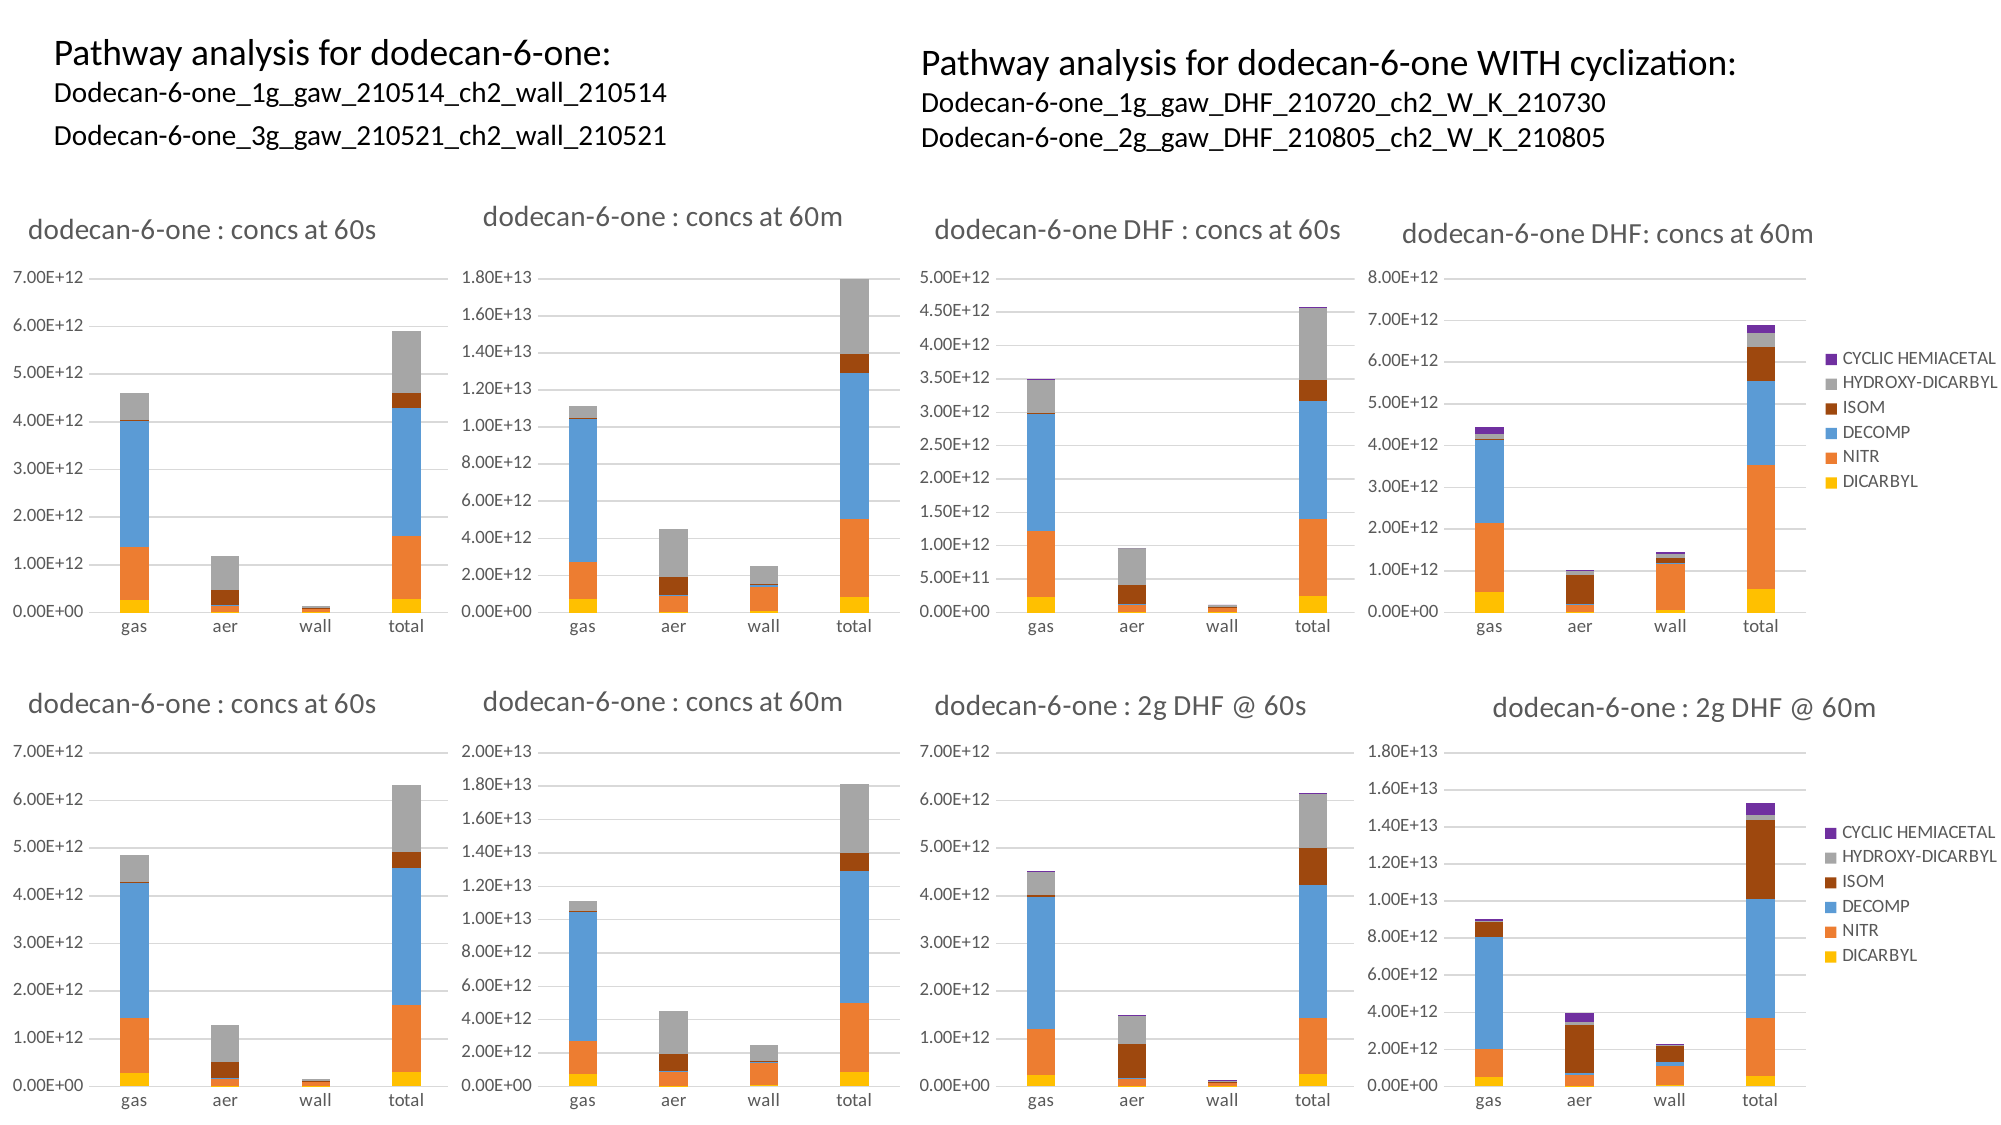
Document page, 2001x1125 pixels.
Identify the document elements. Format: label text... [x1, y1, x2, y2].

text_box Pathway analysis for dodecan-6-one WITH cyclization: Dodecan-6-one_1g_gaw_DHF_210720_ch2_W_K_210730 Dodecan-6-one_2g_gaw_DHF_210805_ch2_W_K_210805 [906, 30, 1978, 161]
chart [0, 196, 2000, 647]
chart [0, 670, 2000, 1121]
text_box Pathway analysis for dodecan-6-one: Dodecan-6-one_1g_gaw_210514_ch2_wall_210514 Dodecan-6-one_3g_gaw_210521_ch2_wall_210521 [39, 20, 1111, 161]
